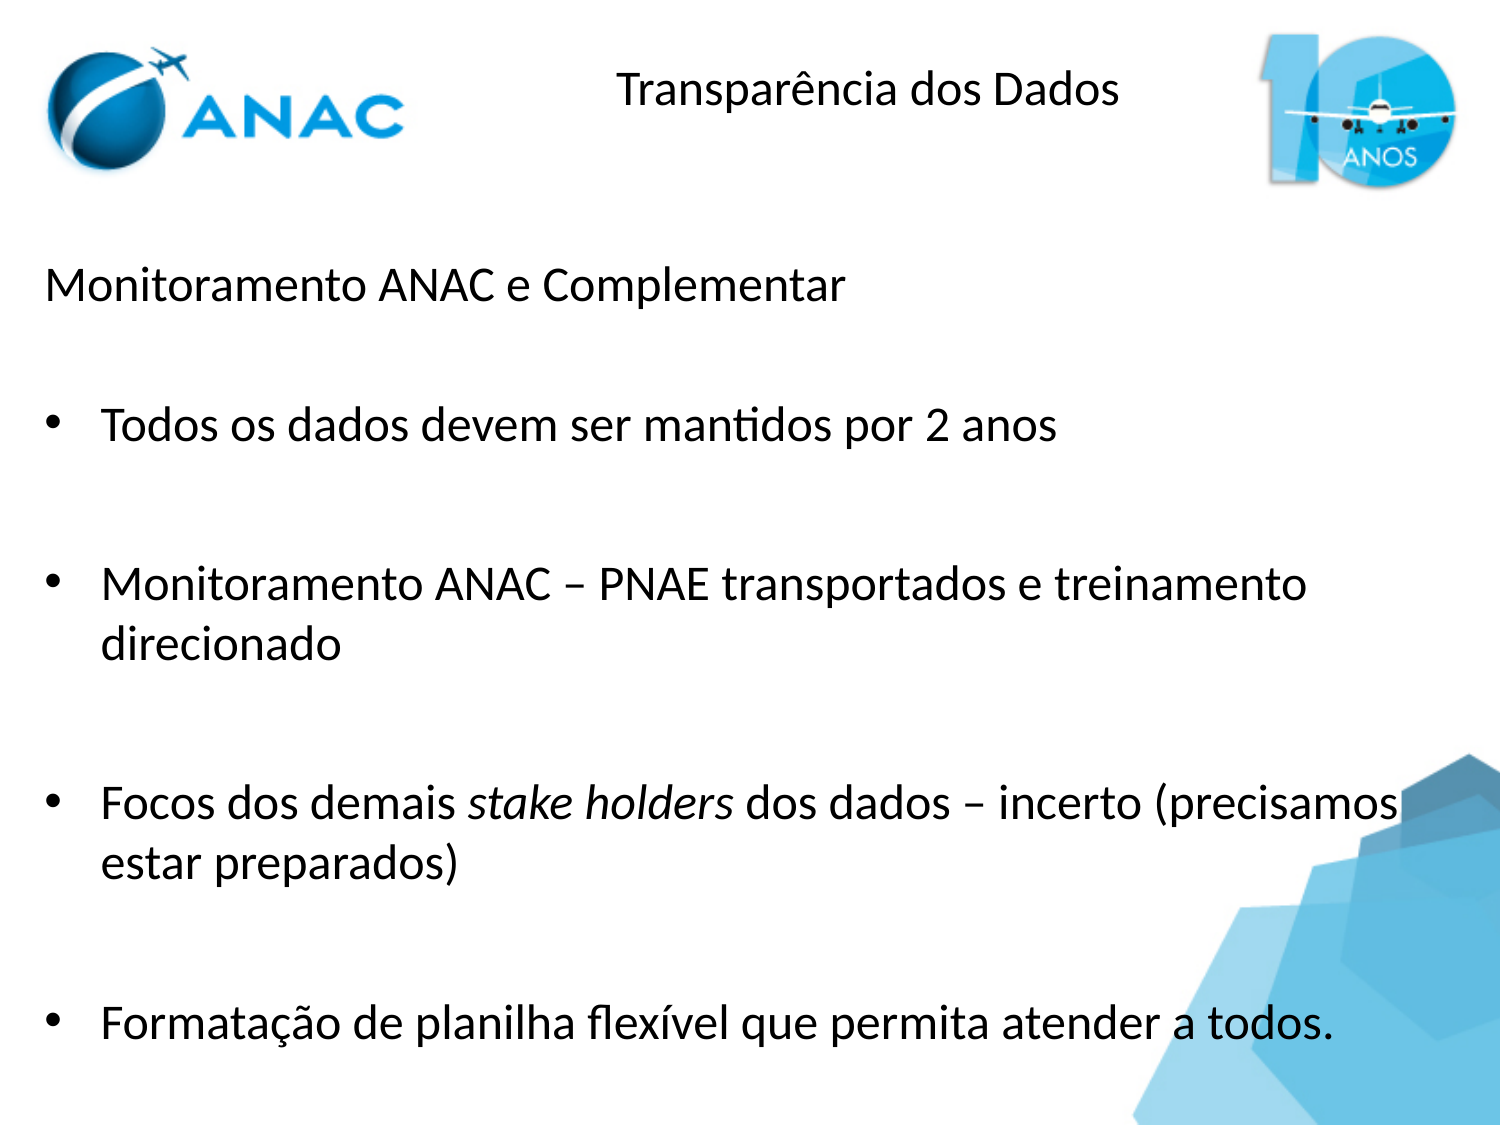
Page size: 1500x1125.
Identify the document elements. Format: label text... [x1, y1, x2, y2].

list Monitoramento ANAC e Complementar Todos os dados devem ser mantidos por 2 anos Monitoramento ANAC – PNAE transportados e treinamento direcionado Focos dos demais stake holders dos dados – incerto (precisamos estar preparados) Formatação de planilha flexível que permita atender a todos. [29, 243, 1459, 1005]
picture [0, 0, 1500, 1125]
text_box Transparência dos Dados [490, 48, 1247, 123]
